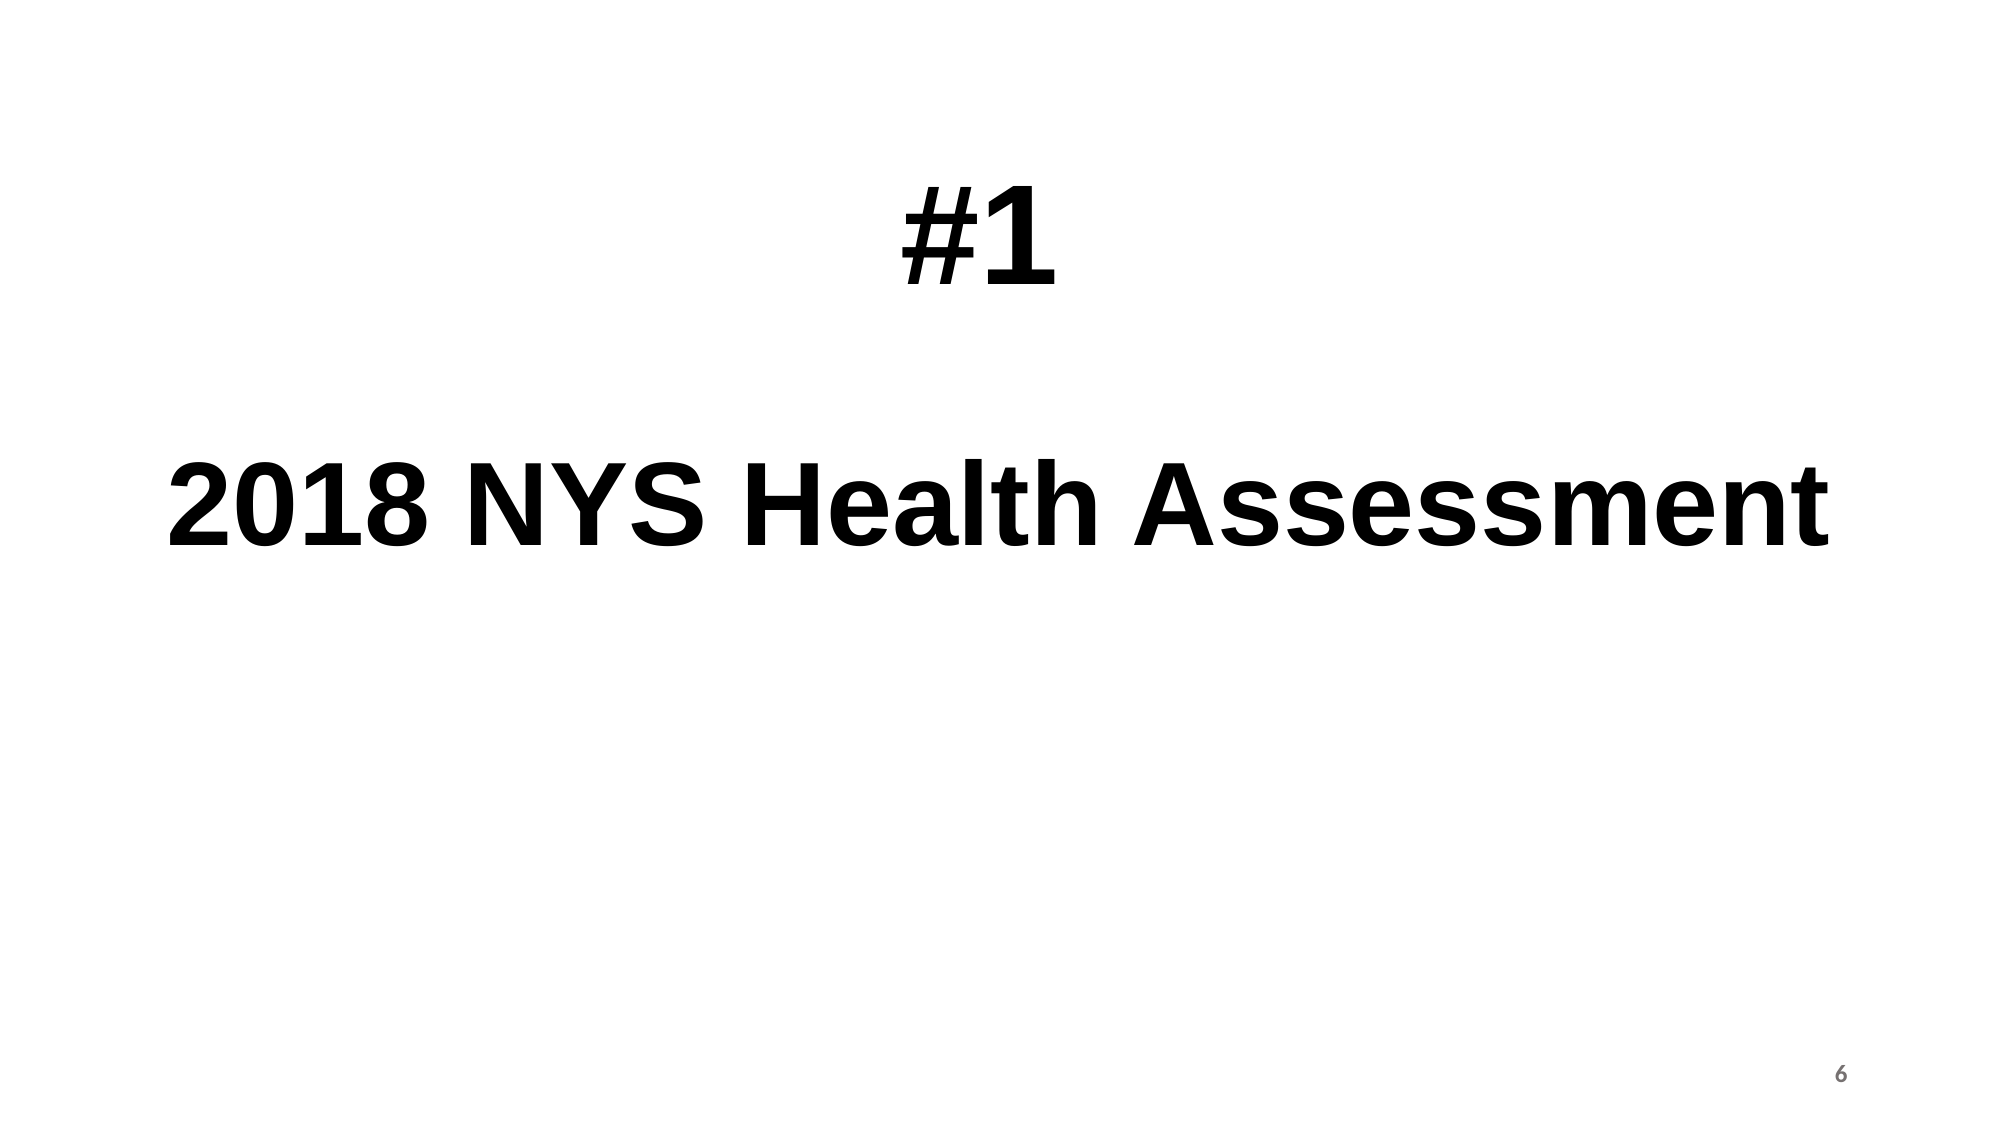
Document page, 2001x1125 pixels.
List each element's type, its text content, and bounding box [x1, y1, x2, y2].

slide_number 6 [1412, 1042, 1863, 1103]
title #1 2018 NYS Health Assessment [136, 118, 1862, 579]
